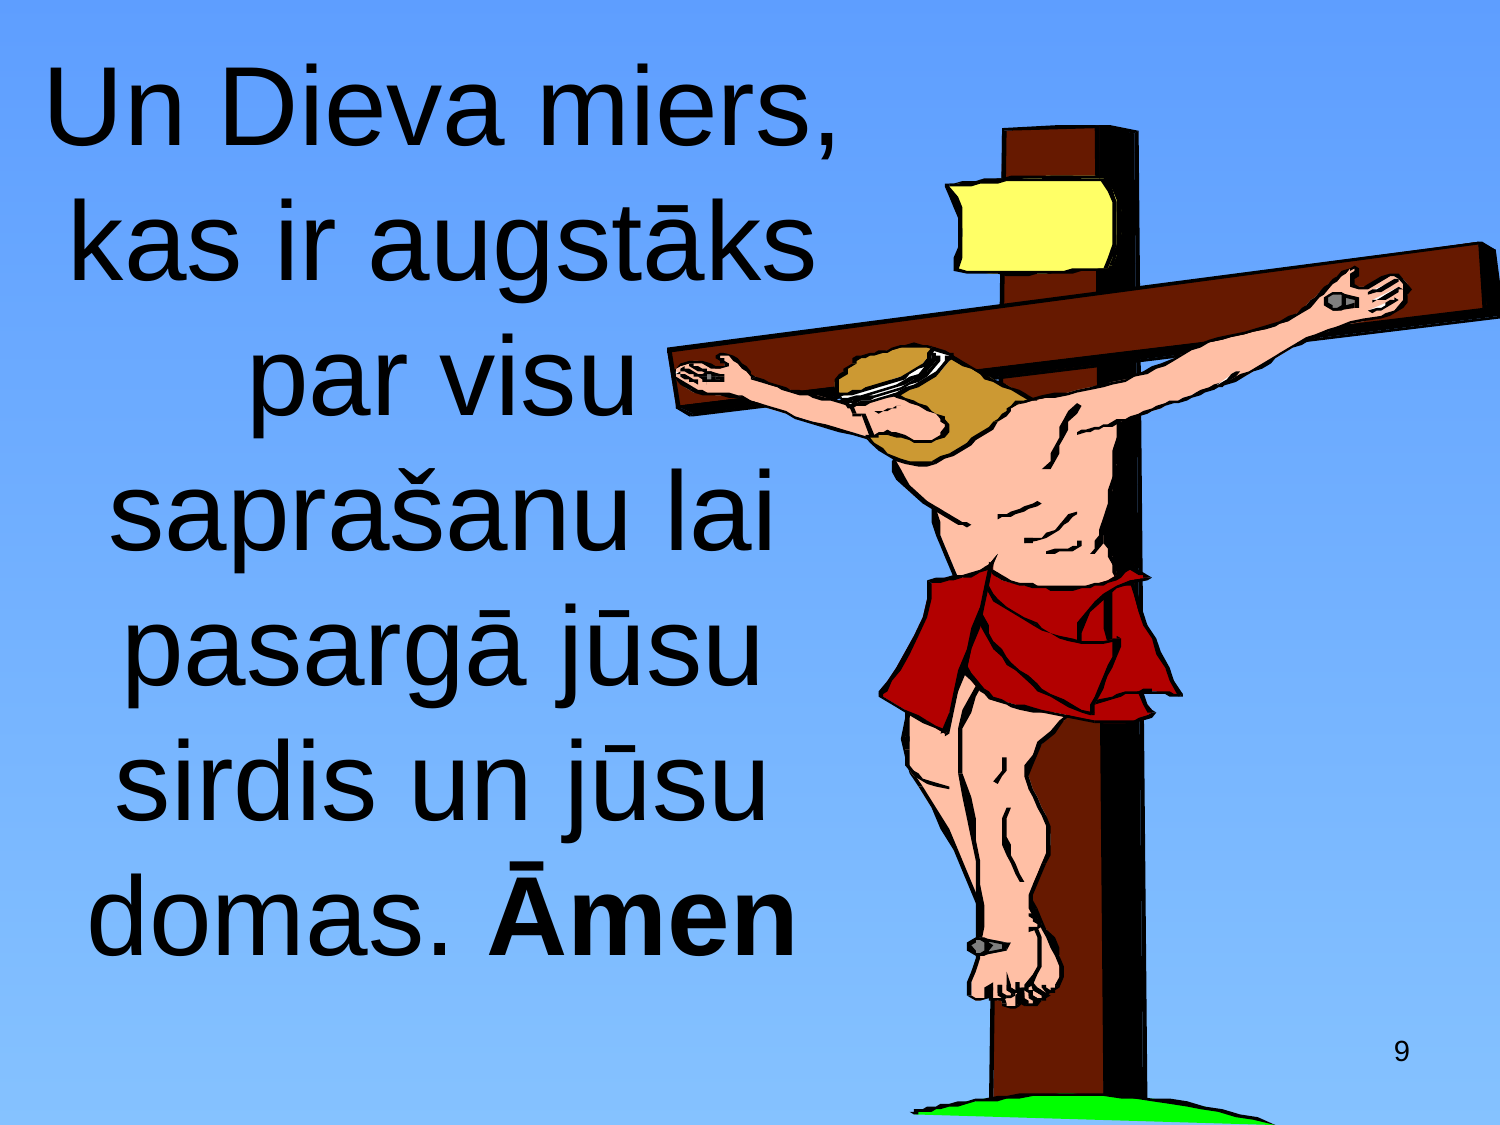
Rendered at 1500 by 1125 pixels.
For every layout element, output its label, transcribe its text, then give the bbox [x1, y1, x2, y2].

picture [662, 125, 1500, 1125]
title Un Dieva miers, kas ir augstāks par visu saprašanu lai pasargā jūsu sirdis un jūsu domas. Āmen [17, 479, 657, 668]
